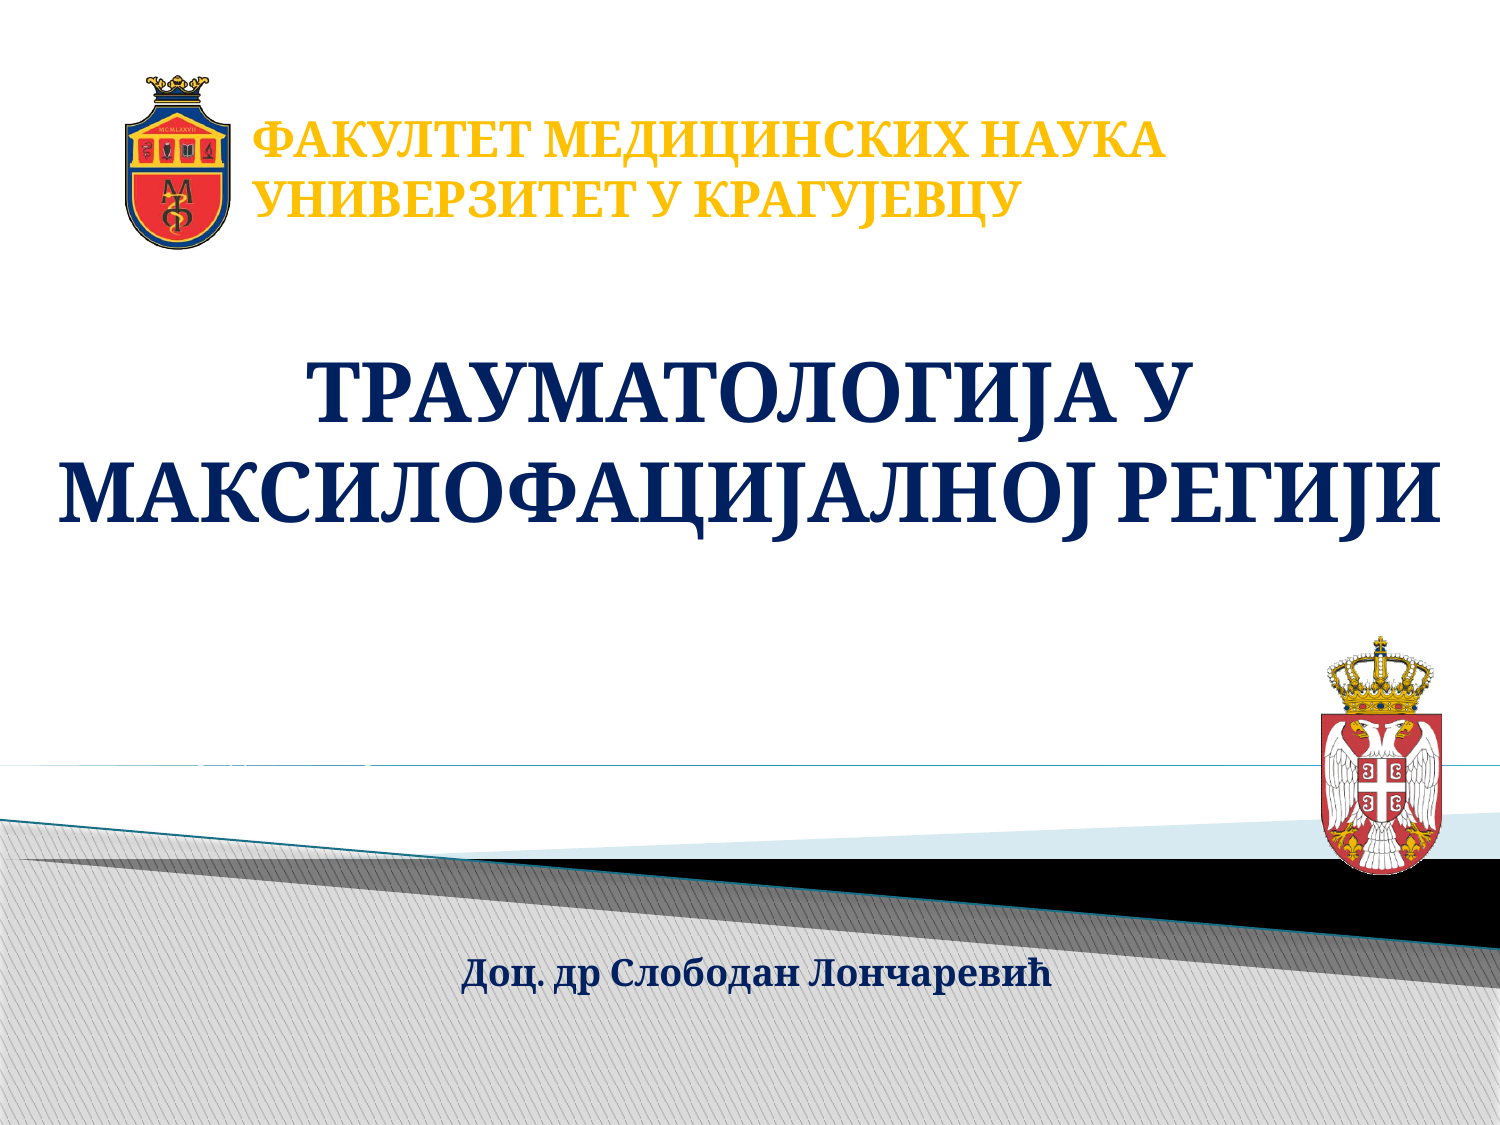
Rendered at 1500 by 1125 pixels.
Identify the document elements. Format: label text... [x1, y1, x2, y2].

text_box ТРАУМАТОЛОГИЈА У МАКСИЛОФАЦИЈАЛНОЈ РЕГИЈИ [35, 398, 1465, 547]
text_box ФАКУЛТЕТ МЕДИЦИНСКИХ НАУКА УНИВЕРЗИТЕТ У КРАГУЈЕВЦУ [239, 99, 1182, 235]
picture [1283, 932, 1500, 989]
text_box Назив предмета: МАКСИЛОФАЦИЈАЛНА ХИРУРГИЈА Предавање бр. 07 Час: 03 [159, 680, 1315, 774]
text_box Доц. др Слободан Лончаревић [232, 874, 1283, 1062]
picture [124, 74, 233, 251]
picture [1321, 636, 1442, 875]
picture [5, 859, 603, 878]
